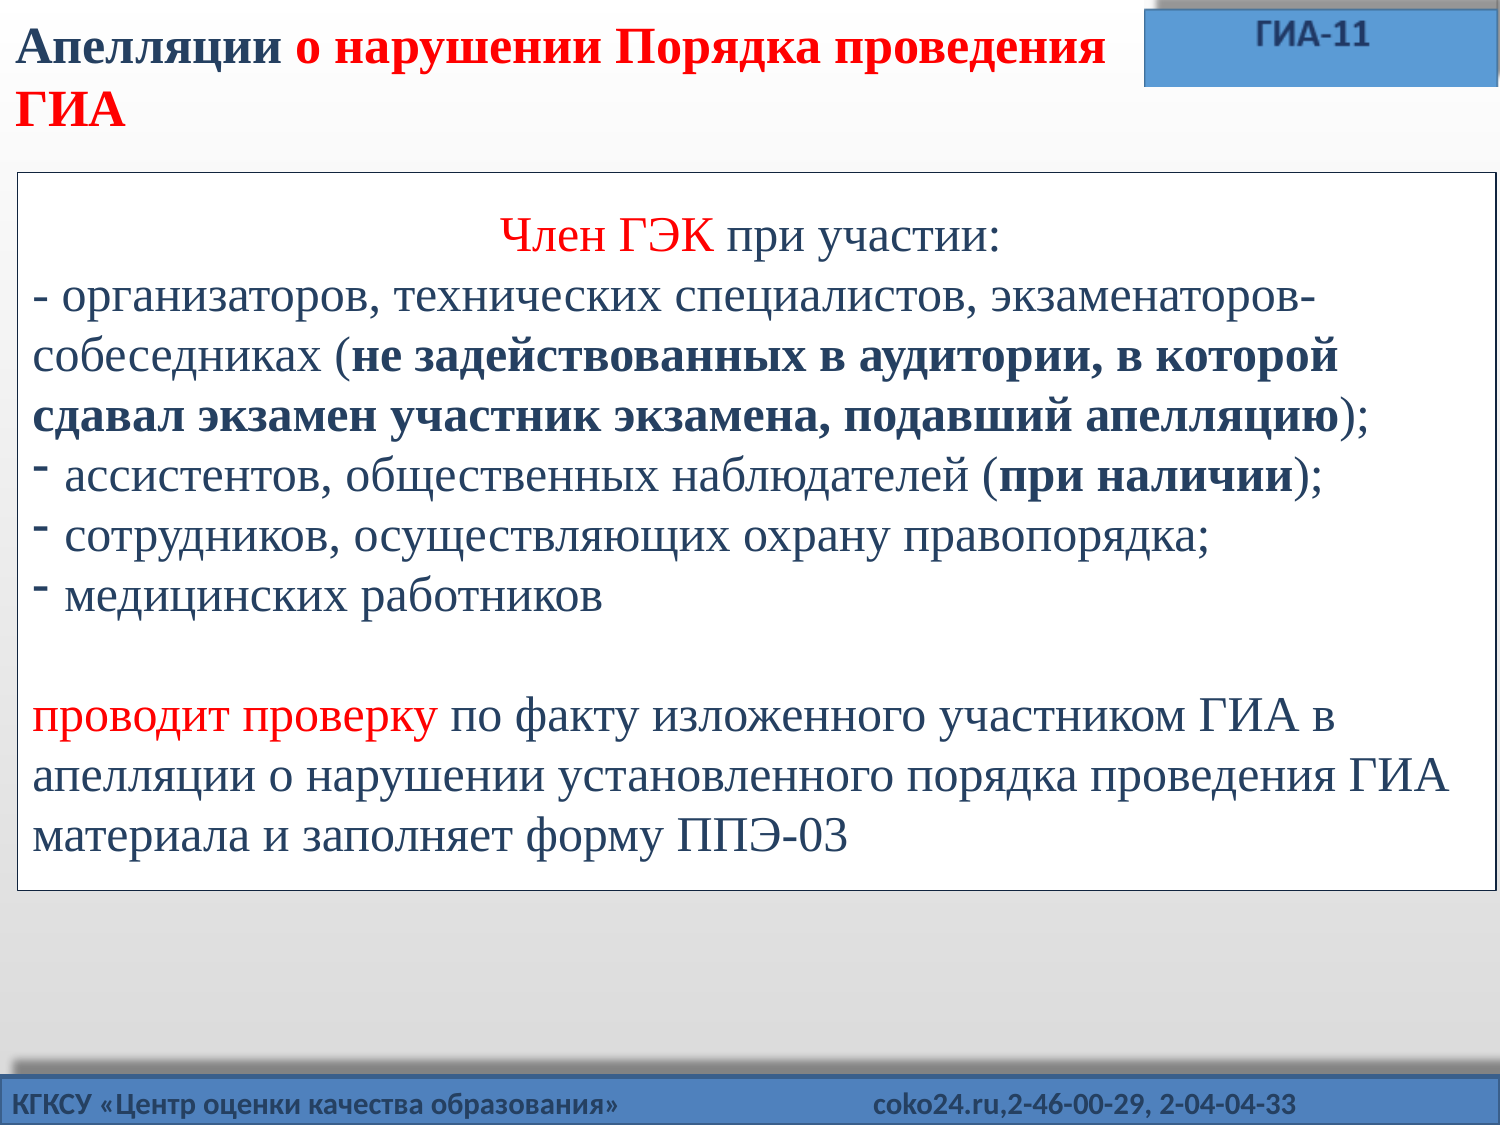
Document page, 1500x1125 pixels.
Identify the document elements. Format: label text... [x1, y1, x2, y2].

title Апелляции о нарушении Порядка проведения ГИА [0, 38, 1265, 110]
picture [1144, 0, 1500, 87]
text_box Член ГЭК при участии: - организаторов, технических специалистов, экзаменаторов-собеседниках (не задействованных в аудитории, в которой сдавал экзамен участник экзамена, подавший апелляцию); ассистентов, общественных наблюдателей (при наличии); сотрудников, осуществляющих охрану правопорядка; медицинских работников проводит проверку по факту изложенного участником ГИА в апелляции о нарушении установленного порядка проведения ГИА материала и заполняет форму ППЭ-03 [16, 171, 1498, 893]
